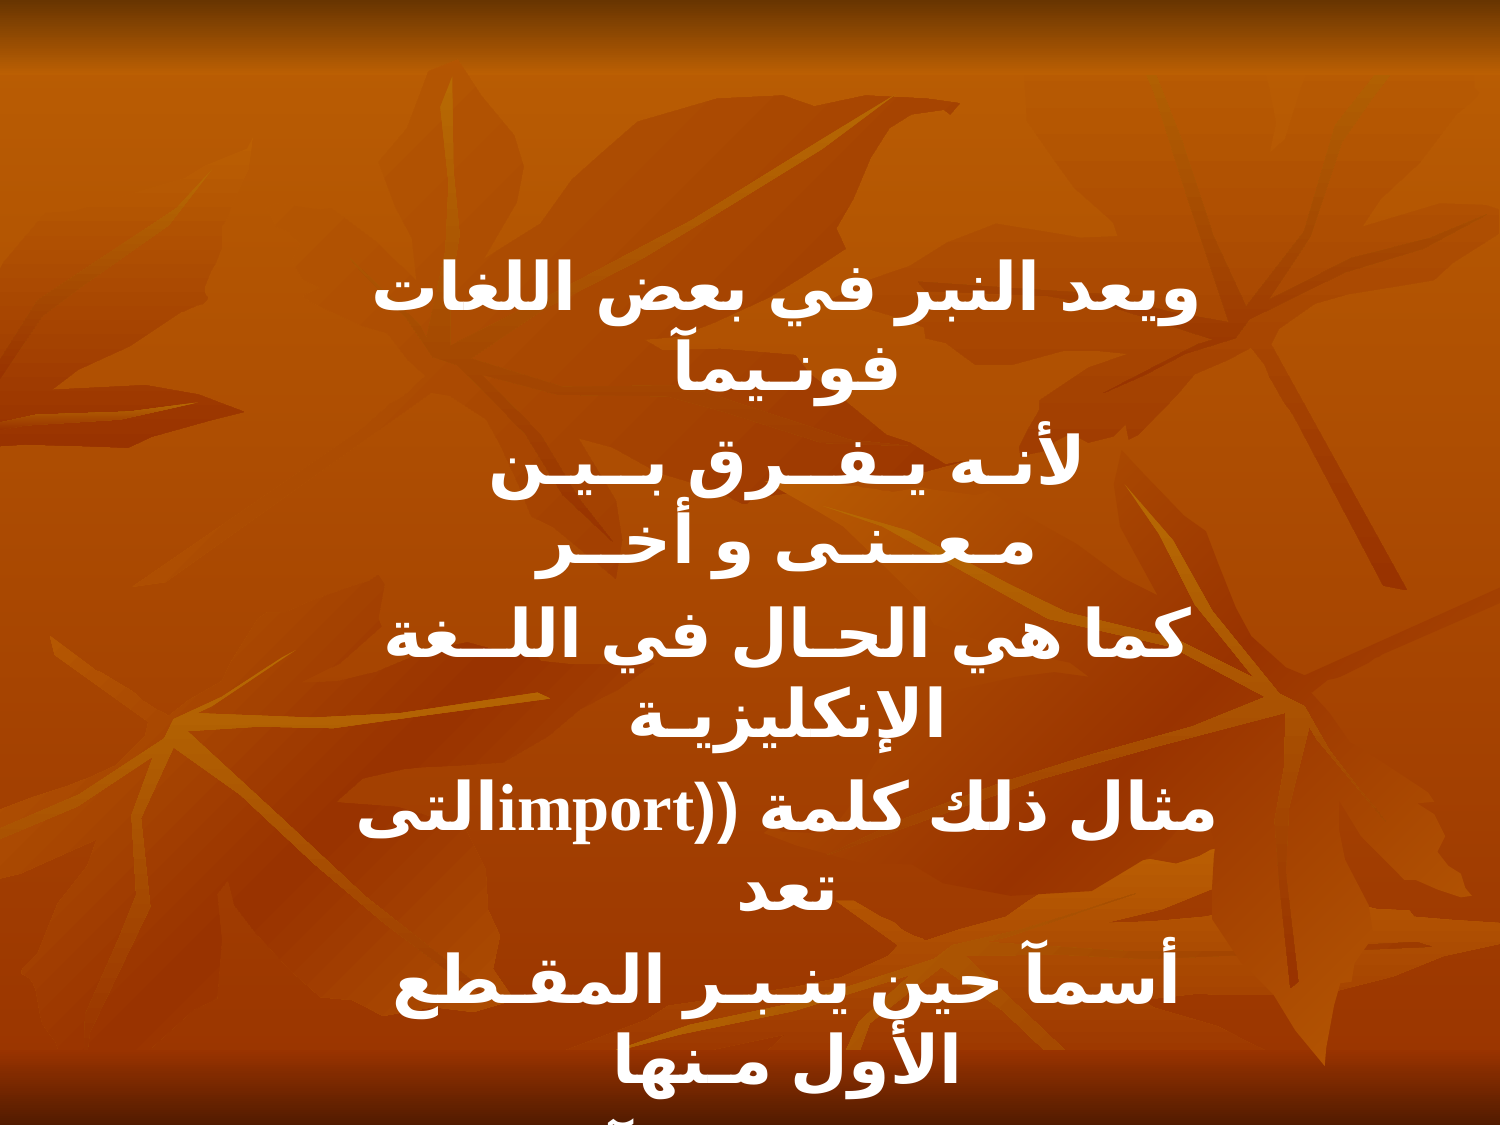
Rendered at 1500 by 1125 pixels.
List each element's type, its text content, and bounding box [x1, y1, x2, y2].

subtitle ويعد النبر في بعض اللغات فونـيمآ لأنـه يـفــرق بــيـن مـعــنـى و أخــر كما هي الحـال في اللــغة الإنكليزيـة مثال ذلك كلمة ((importالتى تعد أسمآ حين ينـبـر المقـطع الأول مـنها لـكـن تغدو فعلآ في الــمقطع الــثاني كذلك هوا الشأن مع الكلمات الأخرى [337, 50, 1238, 913]
